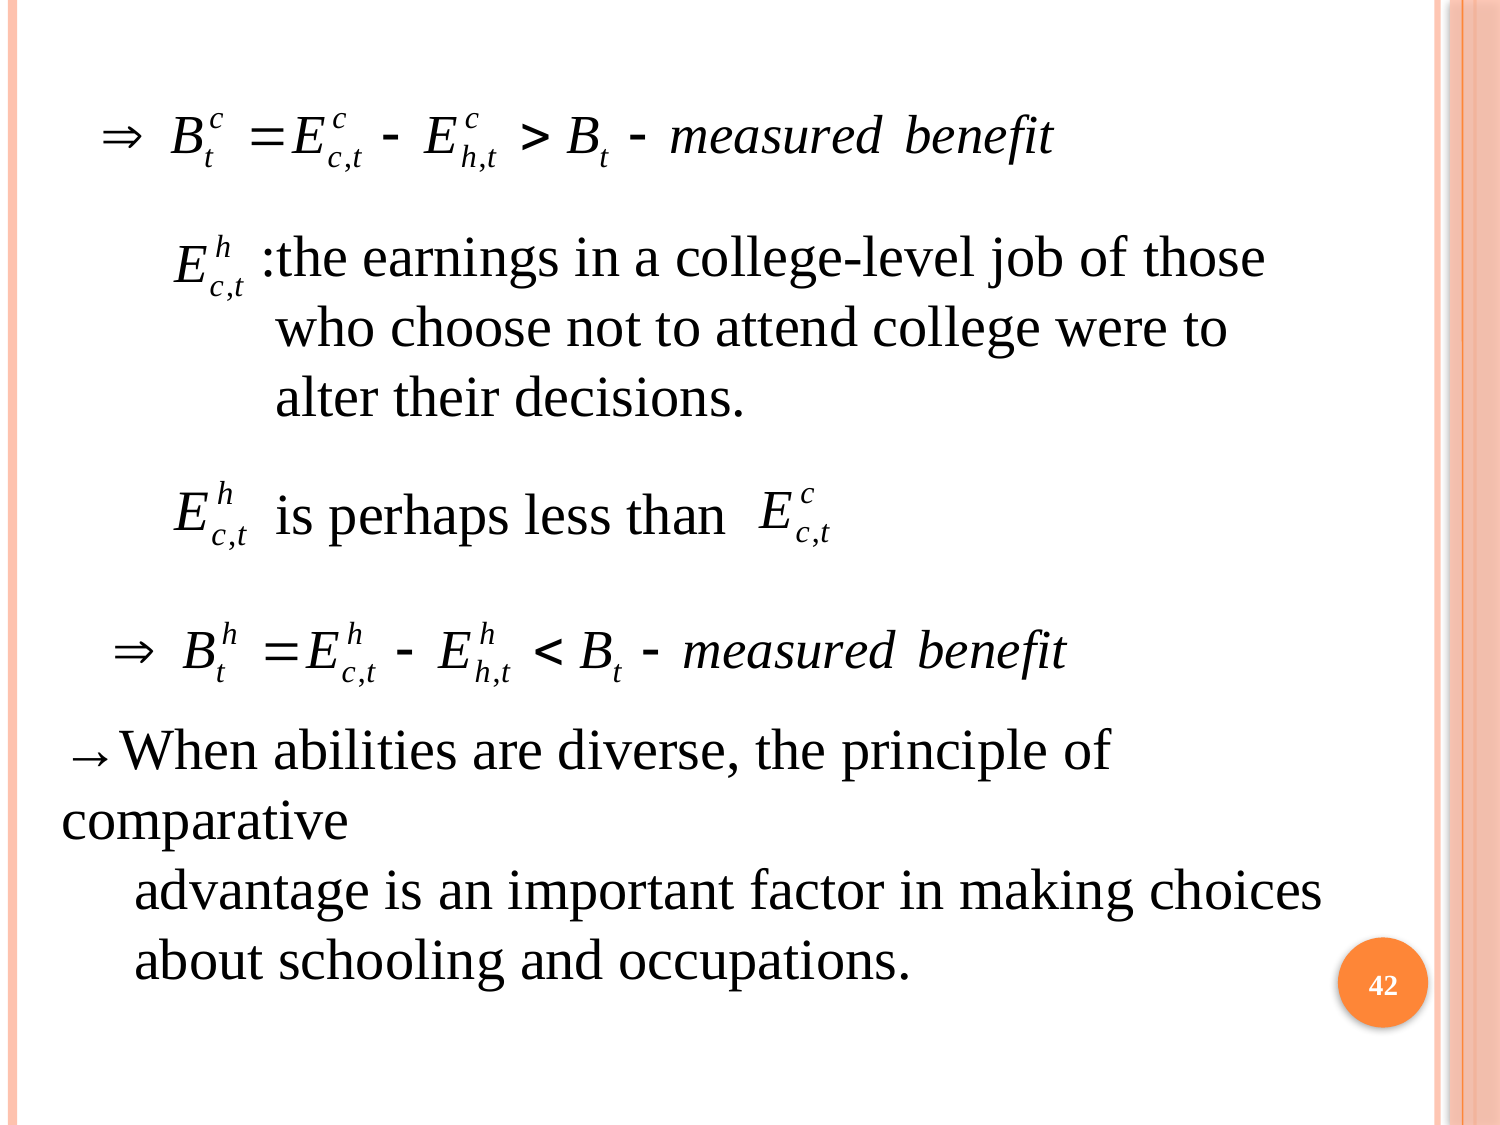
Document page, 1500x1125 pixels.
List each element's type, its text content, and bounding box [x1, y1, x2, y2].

slide_number 42 [1333, 940, 1434, 1026]
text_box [163, 222, 257, 315]
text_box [749, 468, 843, 561]
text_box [163, 468, 257, 561]
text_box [104, 608, 1082, 702]
text_box is perhaps less than [259, 468, 746, 524]
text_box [93, 93, 1066, 186]
text_box :the earnings in a college-level job of those who choose not to attend college were to alter their decisions. [246, 210, 1313, 436]
text_box is perhaps less than [262, 526, 743, 554]
text_box →When abilities are diverse, the principle of comparative advantage is an important factor in making choices about schooling and occupations. [46, 703, 1430, 999]
